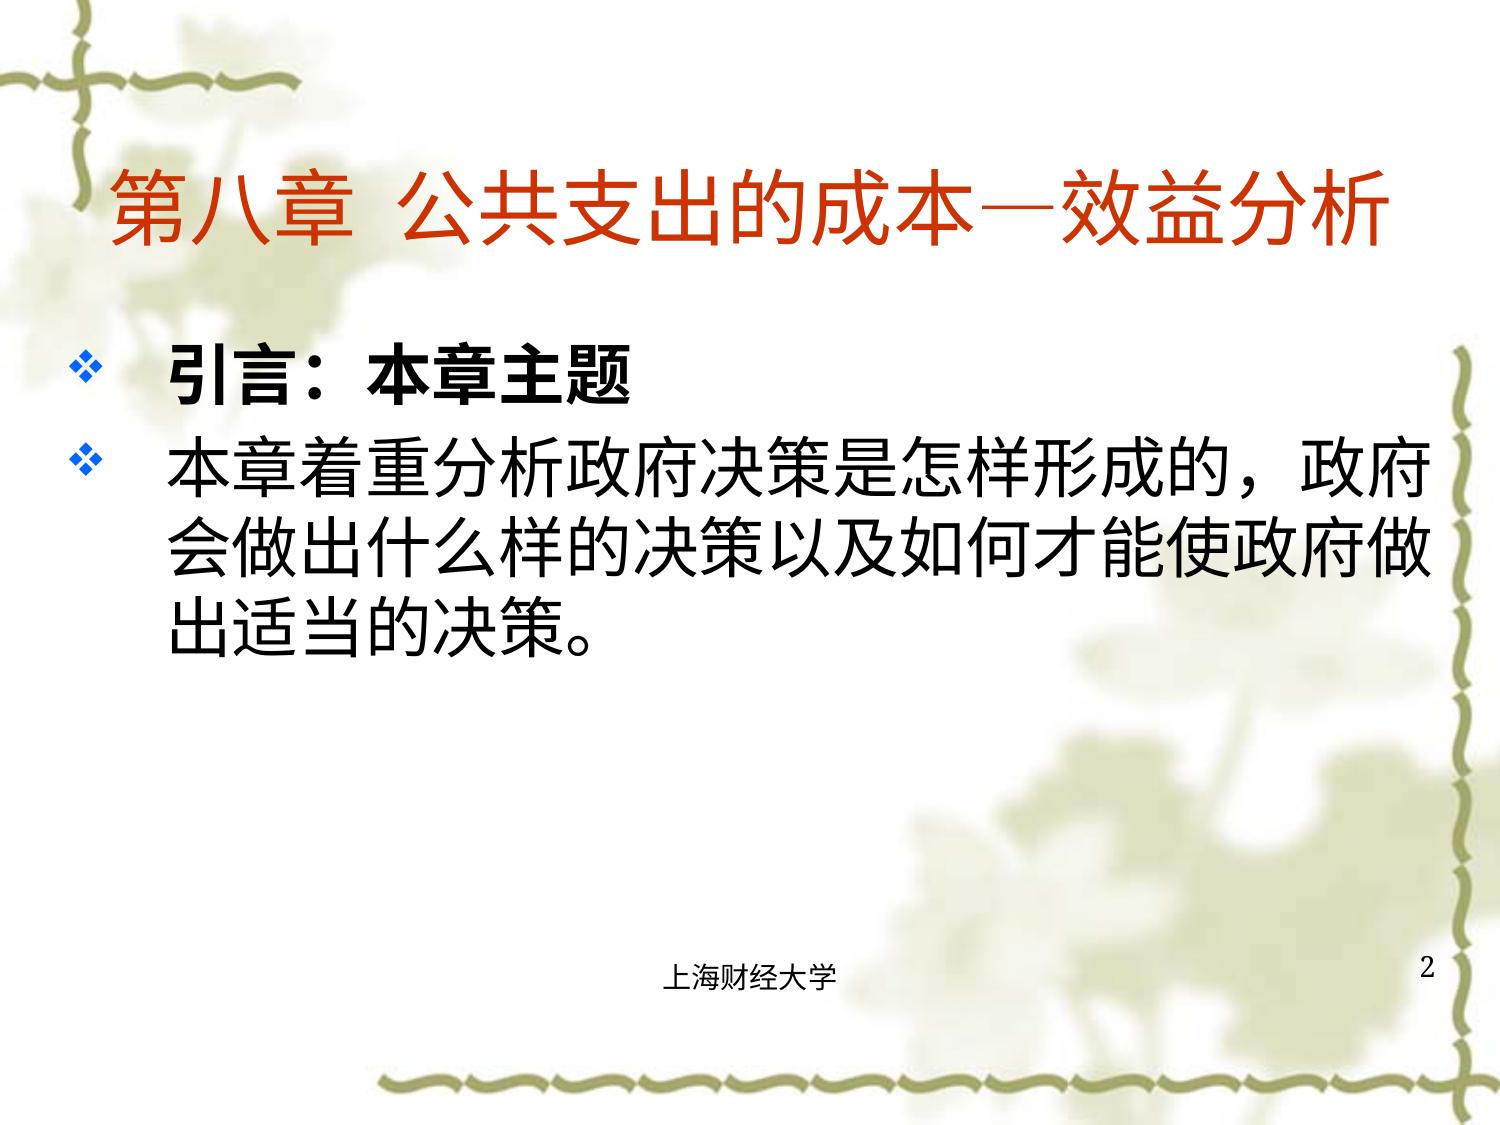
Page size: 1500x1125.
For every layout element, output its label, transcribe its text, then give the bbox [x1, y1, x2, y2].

slide_number 2 [1074, 940, 1451, 1066]
picture [0, 0, 1500, 1125]
title 第八章 公共支出的成本—效益分析 [49, 112, 1451, 301]
list 引言：本章主题 本章着重分析政府决策是怎样形成的，政府会做出什么样的决策以及如何才能使政府做出适当的决策。 [49, 324, 1452, 963]
footer 上海财经大学 [512, 952, 988, 1066]
